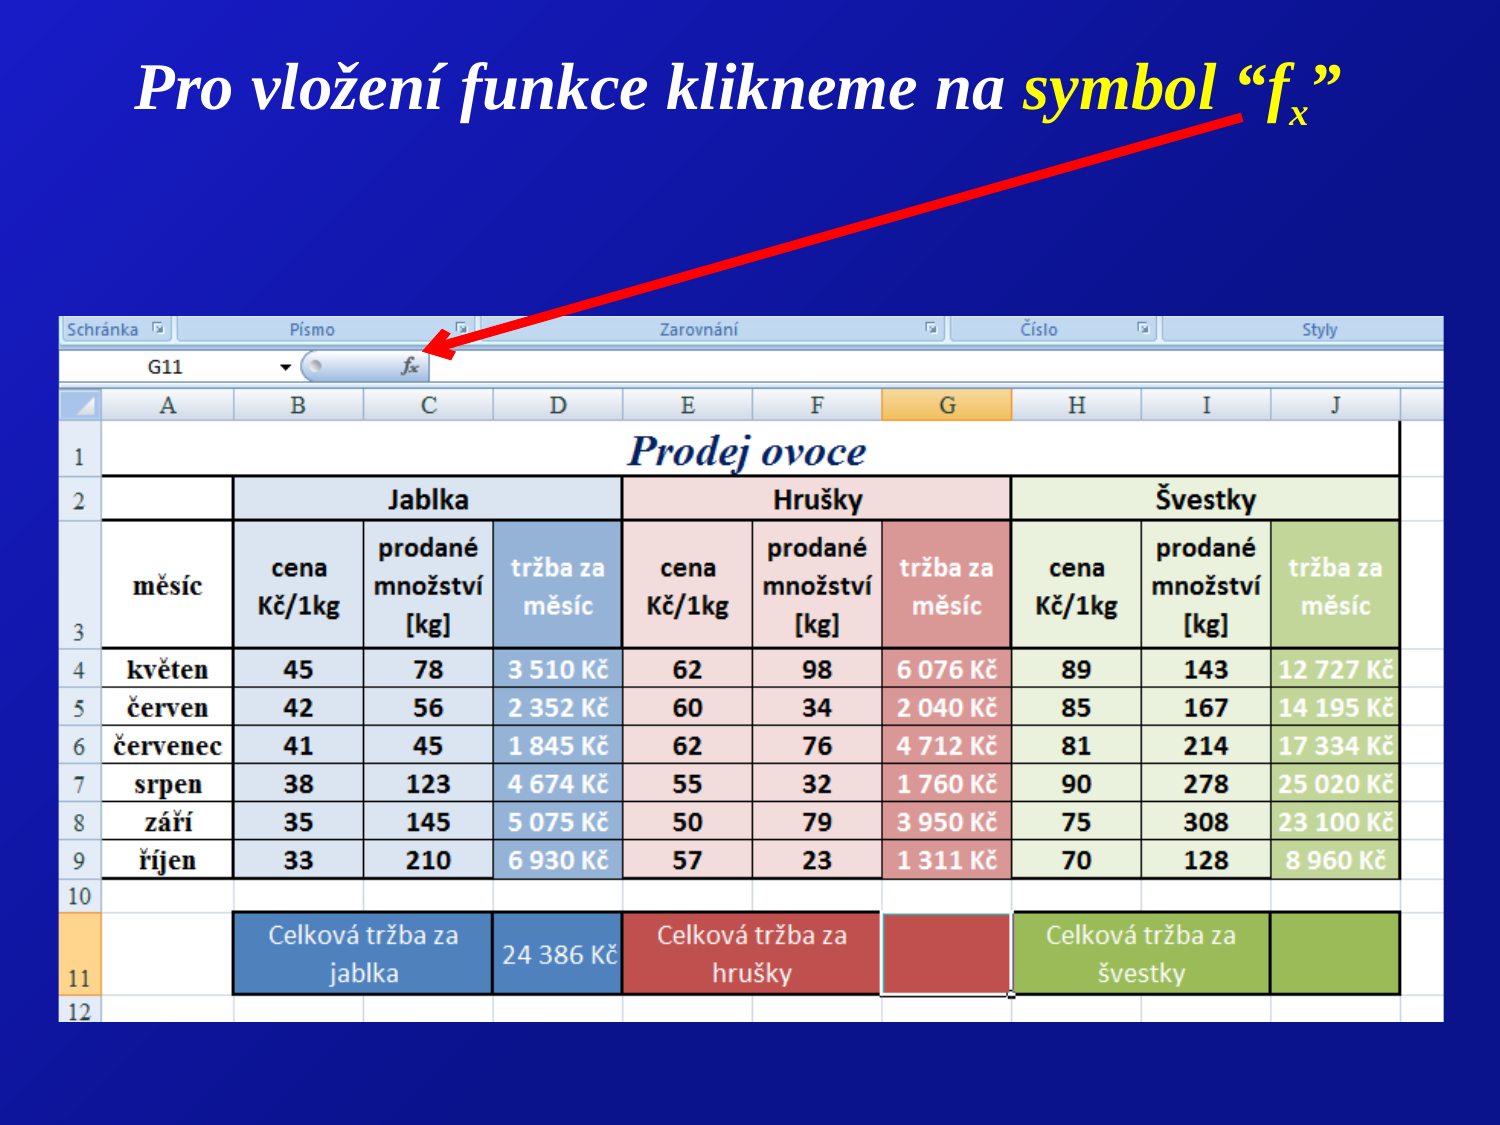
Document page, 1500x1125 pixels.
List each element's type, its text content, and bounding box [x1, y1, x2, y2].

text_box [421, 116, 1243, 352]
picture [58, 316, 1444, 1023]
text_box Pro vložení funkce klikneme na symbol “fx” [46, 35, 1430, 211]
